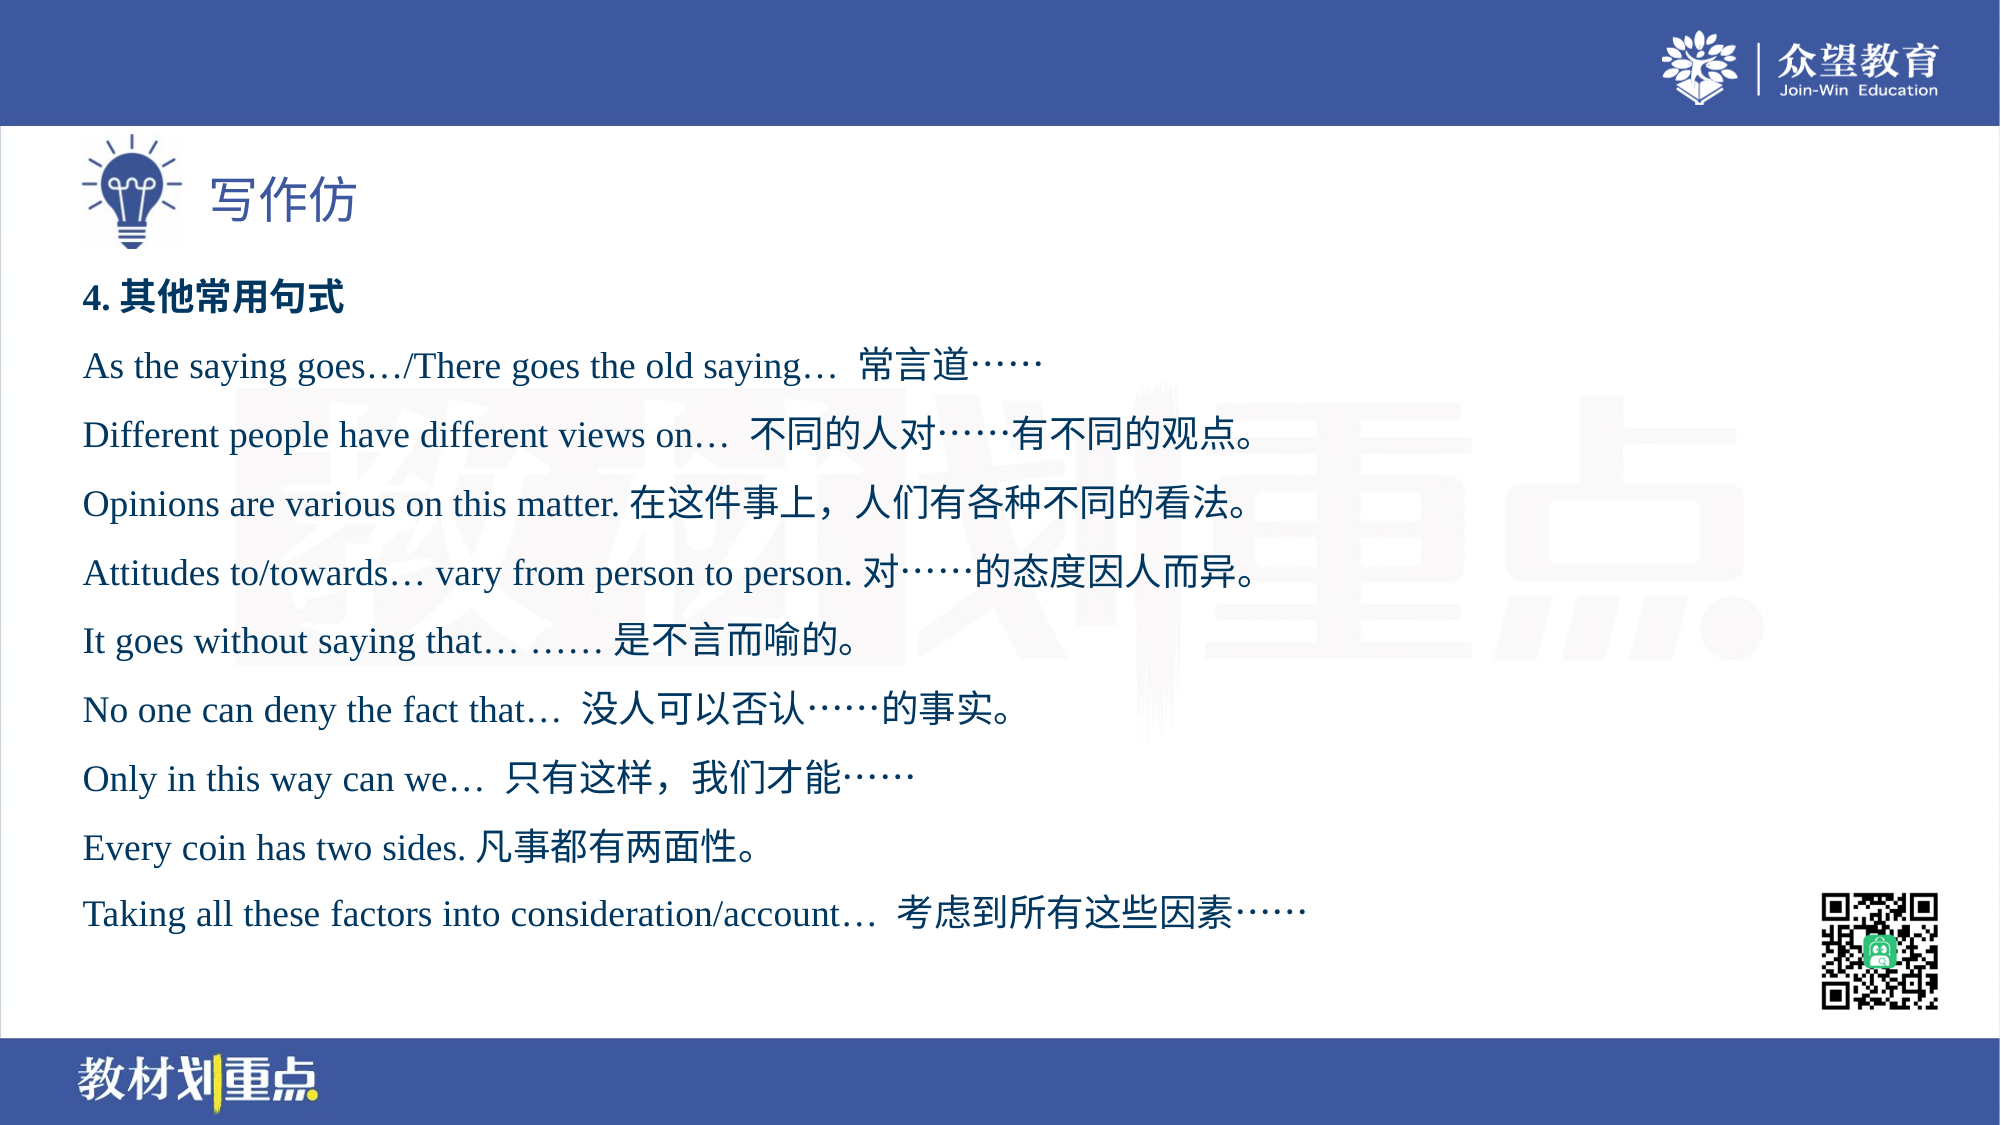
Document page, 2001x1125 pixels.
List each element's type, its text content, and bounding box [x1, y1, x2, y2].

picture [0, 0, 2000, 1125]
text_box 4.其他常用句式 As the saying goes…/There goes the old saying… 常言道…… Different people have different views on… 不同的人对……有不同的观点。 Opinions are various on this matter.在这件事上，人们有各种不同的看法。 Attitudes to/towards… vary from person to person.对……的态度因人而异。 It goes without saying that… ……是不言而喻的。 No one can deny the fact that… 没人可以否认……的事实。 Only in this way can we… 只有这样，我们才能…… Every coin has two sides.凡事都有两面性。 Taking all these factors into consideration/account… 考虑到所有这些因素…… [82, 248, 1817, 926]
